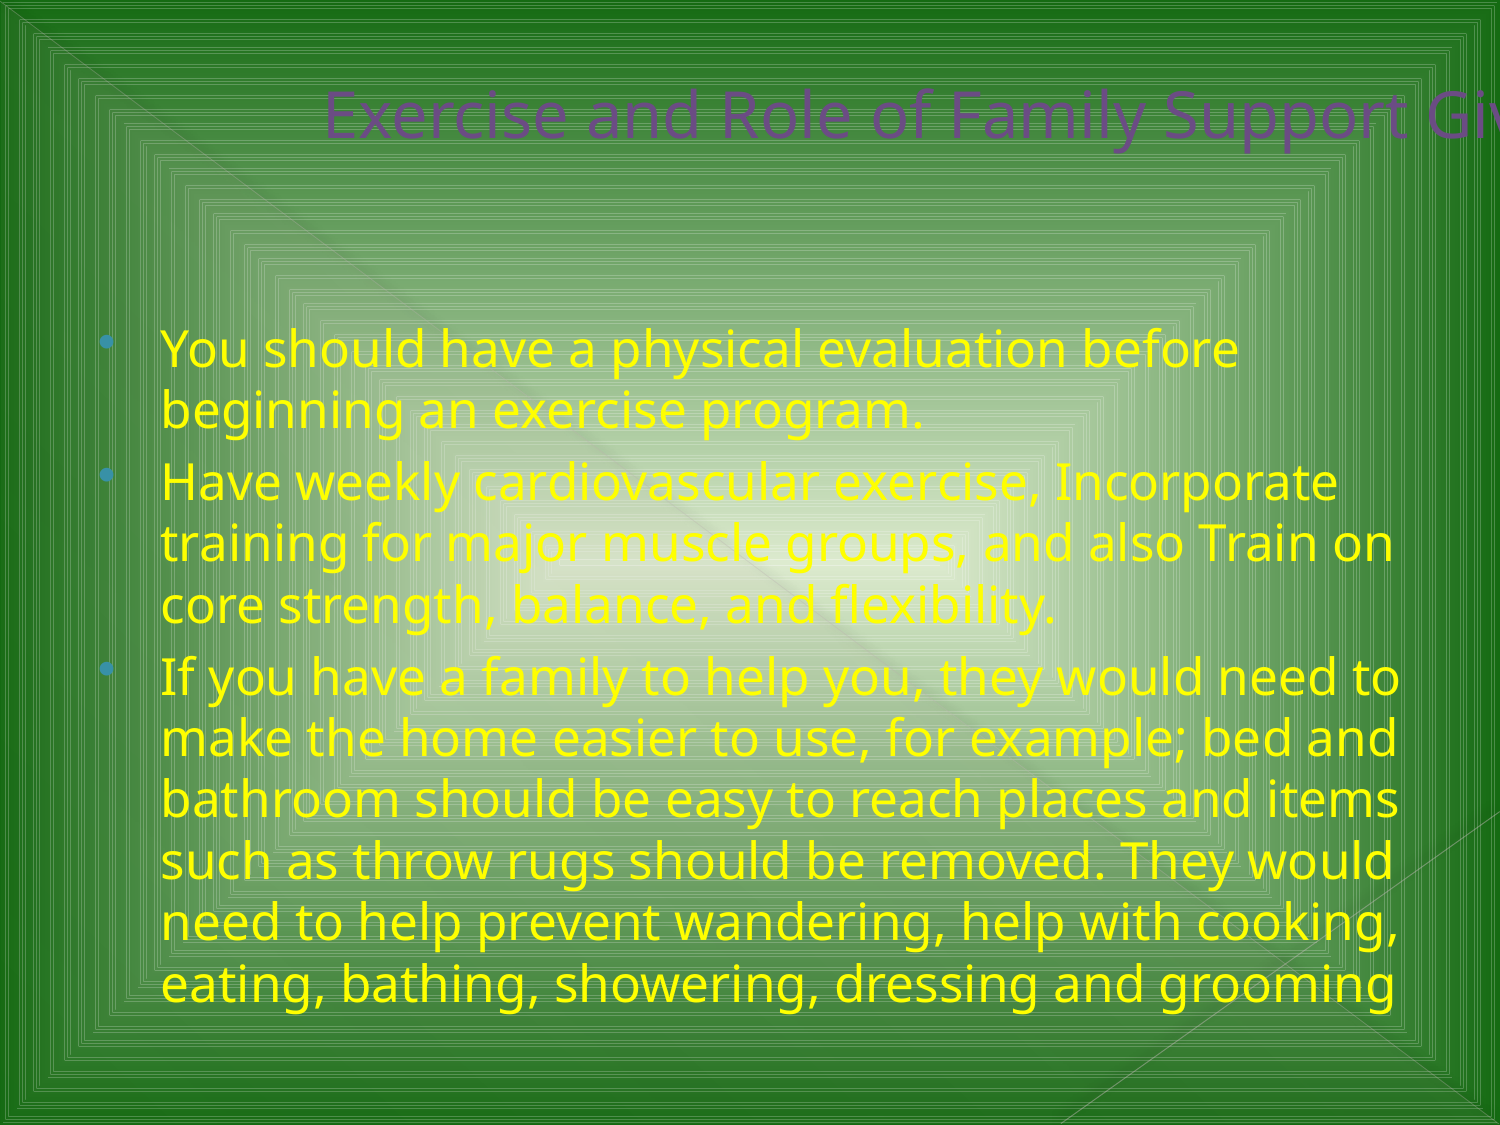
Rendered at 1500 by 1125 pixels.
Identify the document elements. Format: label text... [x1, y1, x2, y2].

title Exercise and Role of Family Support Given [249, 37, 1500, 188]
list You should have a physical evaluation before beginning an exercise program. Have weekly cardiovascular exercise, Incorporate training for major muscle groups, and also Train on core strength, balance, and flexibility. If you have a family to help you, they would need to make the home easier to use, for example; bed and bathroom should be easy to reach places and items such as throw rugs should be removed. They would need to help prevent wandering, help with cooking, eating, bathing, showering, dressing and grooming [75, 308, 1425, 1059]
